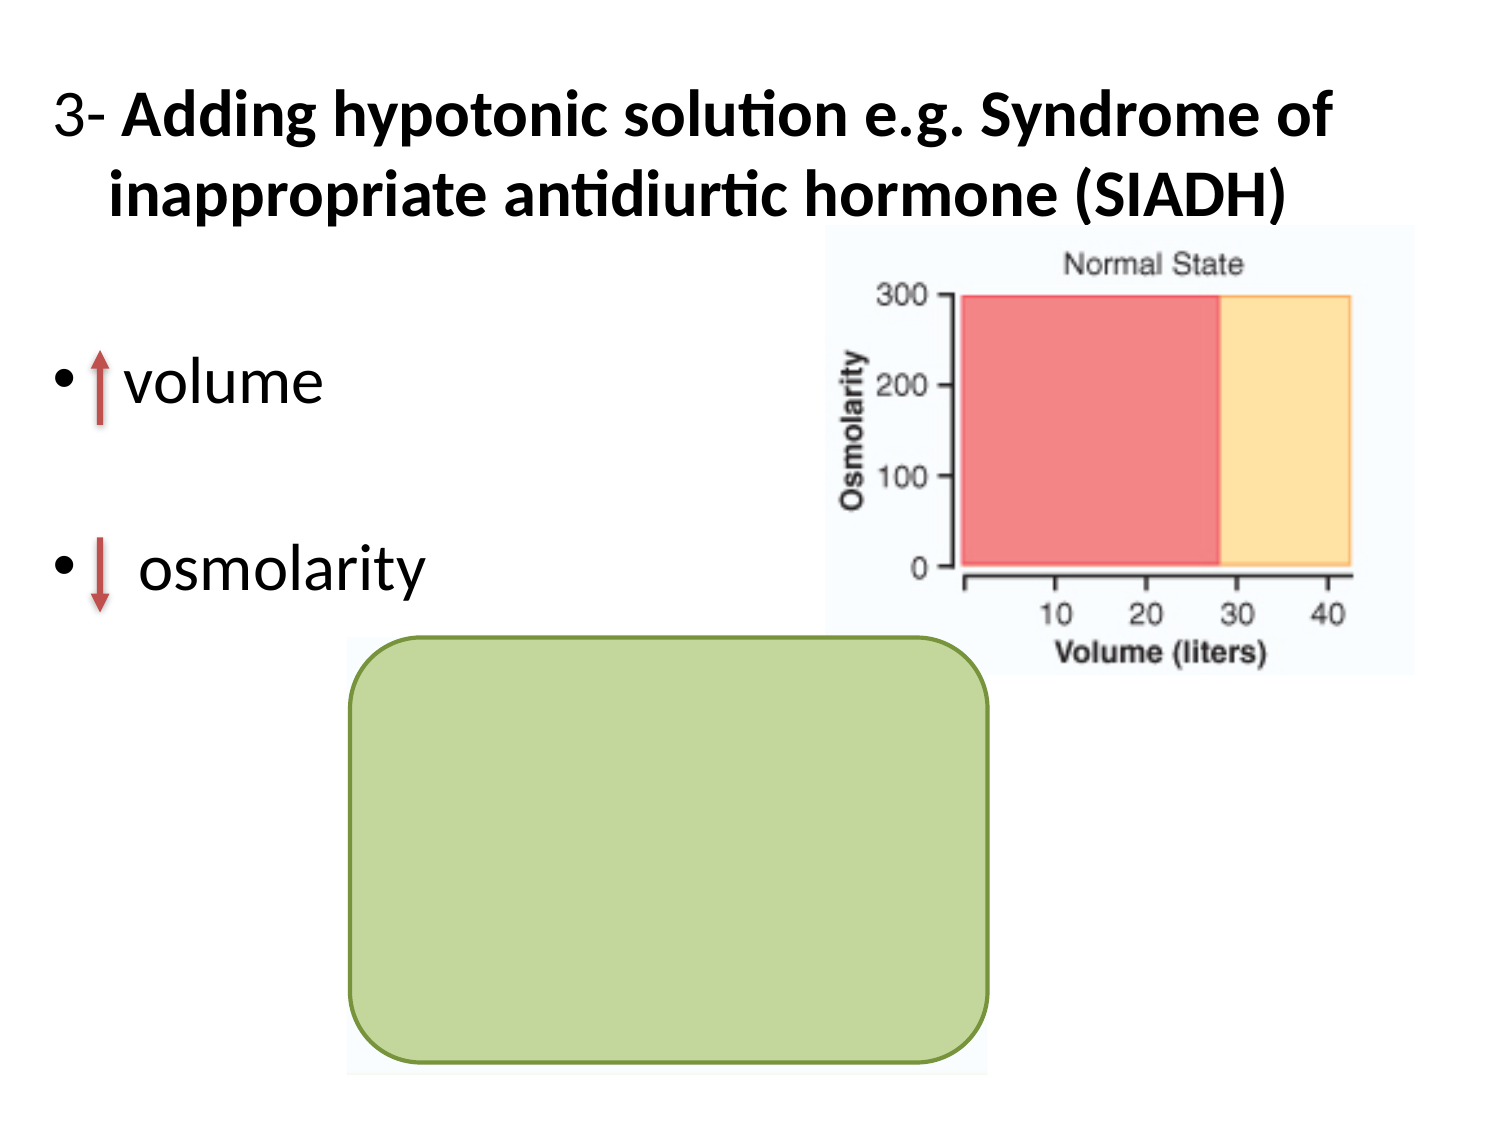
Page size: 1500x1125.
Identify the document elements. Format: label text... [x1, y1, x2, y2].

list 3- Adding hypotonic solution e.g. Syndrome of inappropriate antidiurtic hormone (SIADH) volume osmolarity [37, 62, 1463, 688]
text_box [90, 349, 110, 425]
picture [346, 224, 1415, 1076]
text_box [90, 537, 110, 613]
